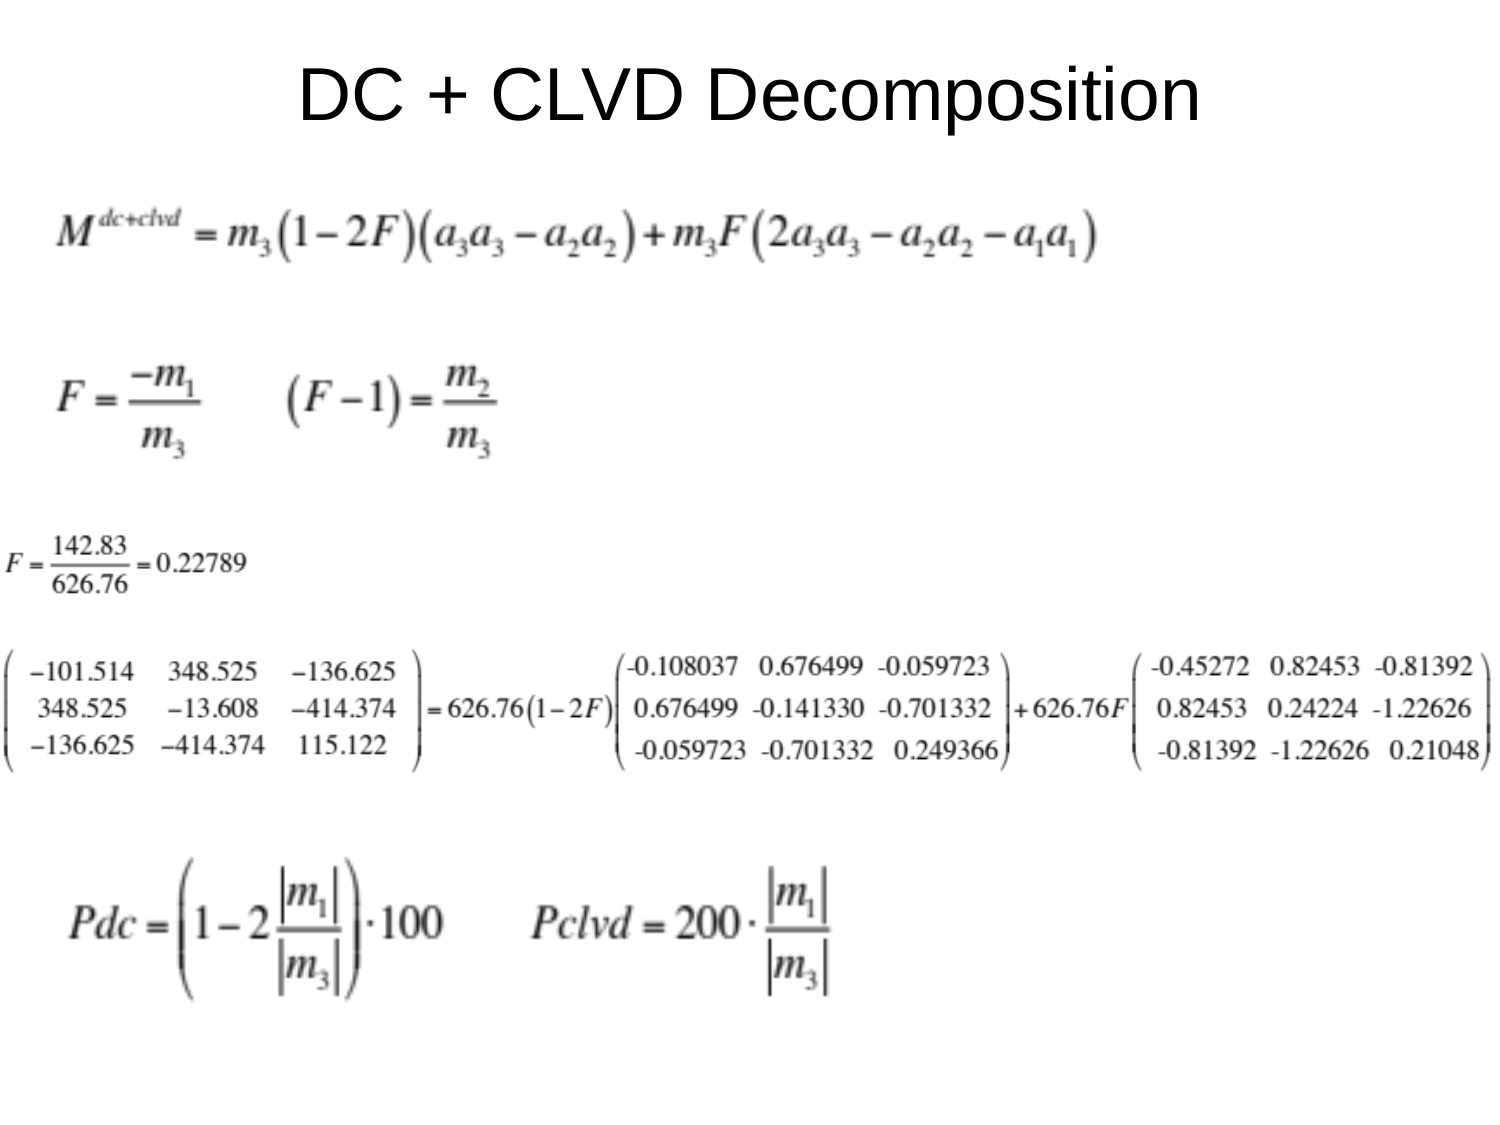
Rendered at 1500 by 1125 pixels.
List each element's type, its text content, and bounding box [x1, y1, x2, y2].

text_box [0, 484, 1493, 776]
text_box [62, 849, 836, 1003]
title DC + CLVD Decomposition [75, 0, 1425, 180]
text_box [49, 199, 1101, 463]
